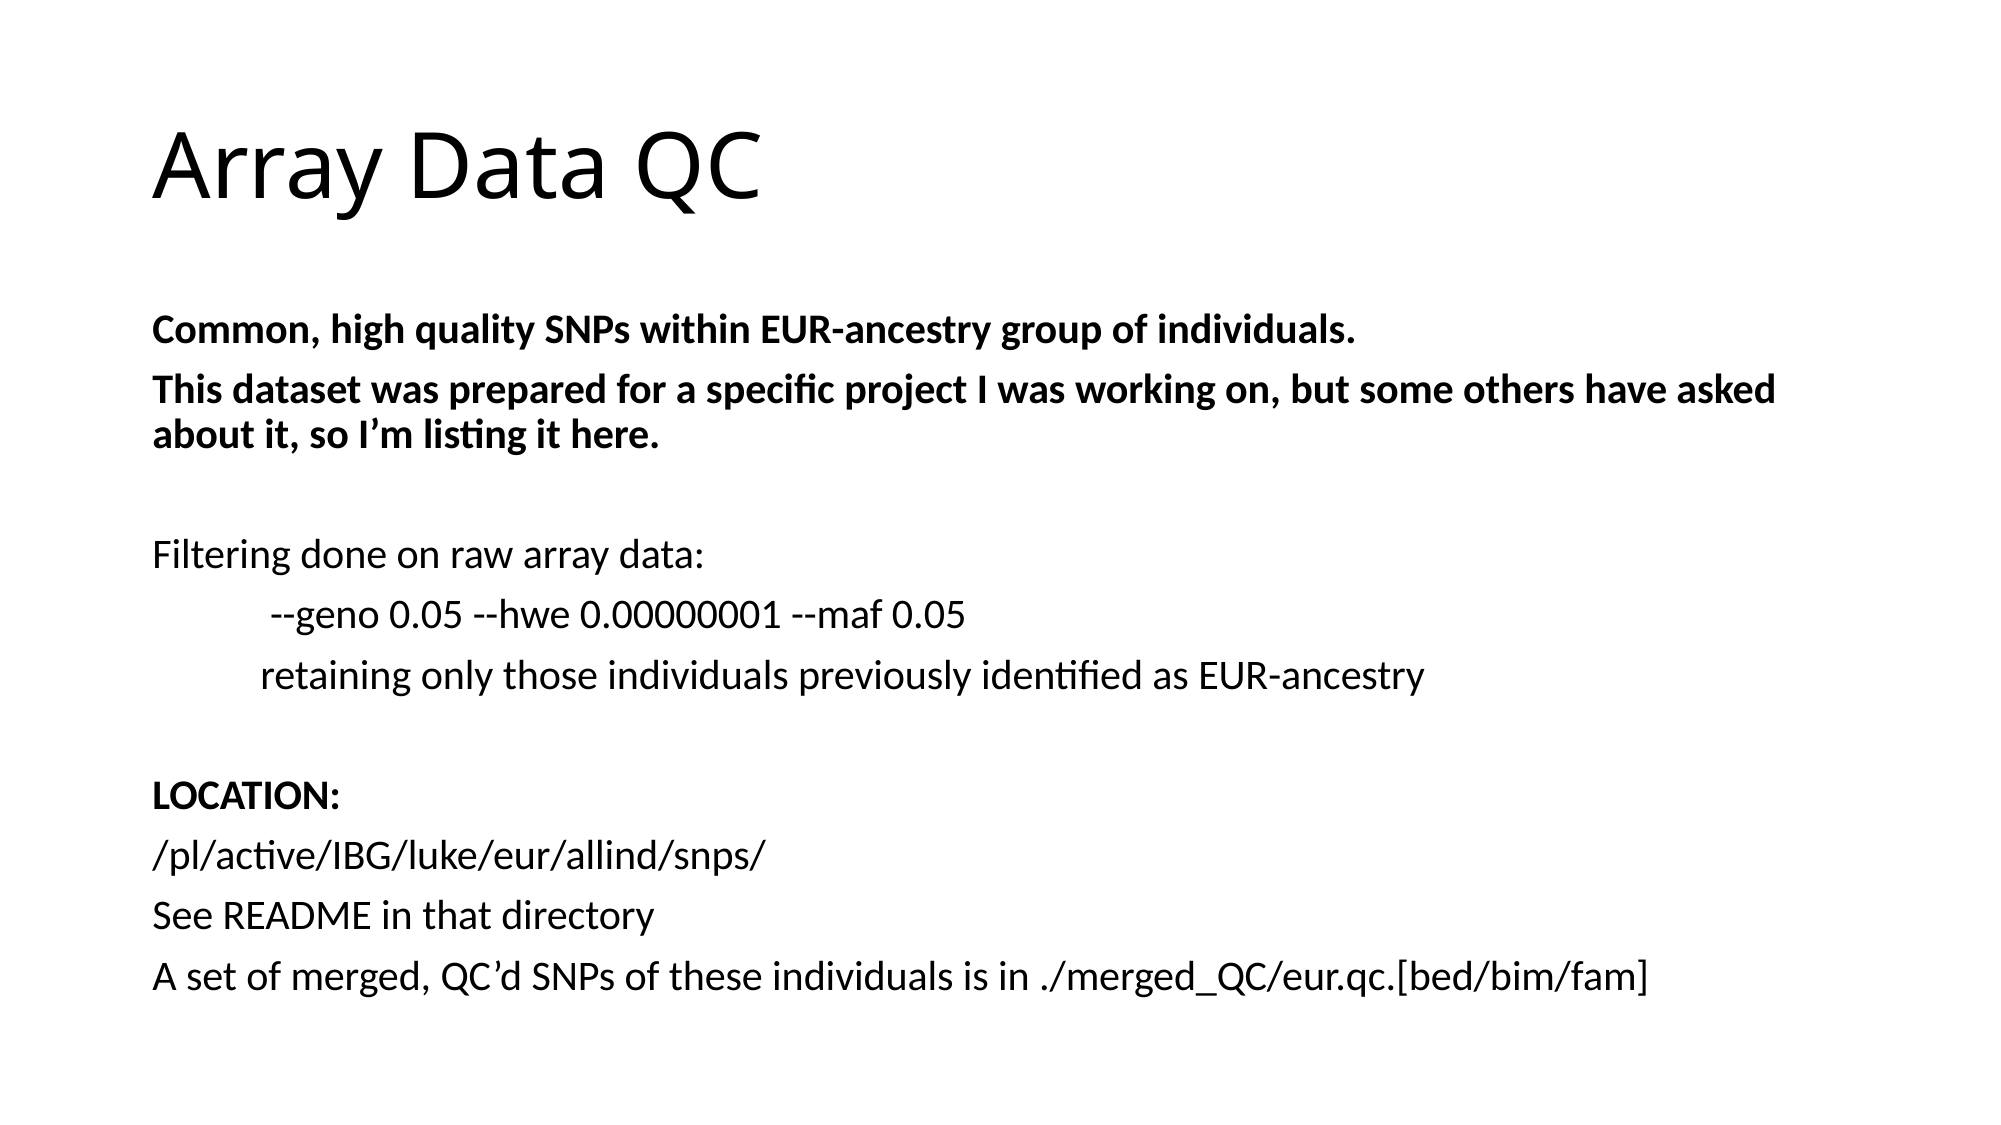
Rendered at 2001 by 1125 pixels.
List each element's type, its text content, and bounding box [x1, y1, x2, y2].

list Common, high quality SNPs within EUR-ancestry group of individuals. This dataset was prepared for a specific project I was working on, but some others have asked about it, so I’m listing it here. Filtering done on raw array data: --geno 0.05 --hwe 0.00000001 --maf 0.05 retaining only those individuals previously identified as EUR-ancestry LOCATION: /pl/active/IBG/luke/eur/allind/snps/ See README in that directory A set of merged, QC’d SNPs of these individuals is in ./merged_QC/eur.qc.[bed/bim/fam] [137, 299, 1863, 1014]
title Array Data QC [137, 59, 1863, 278]
